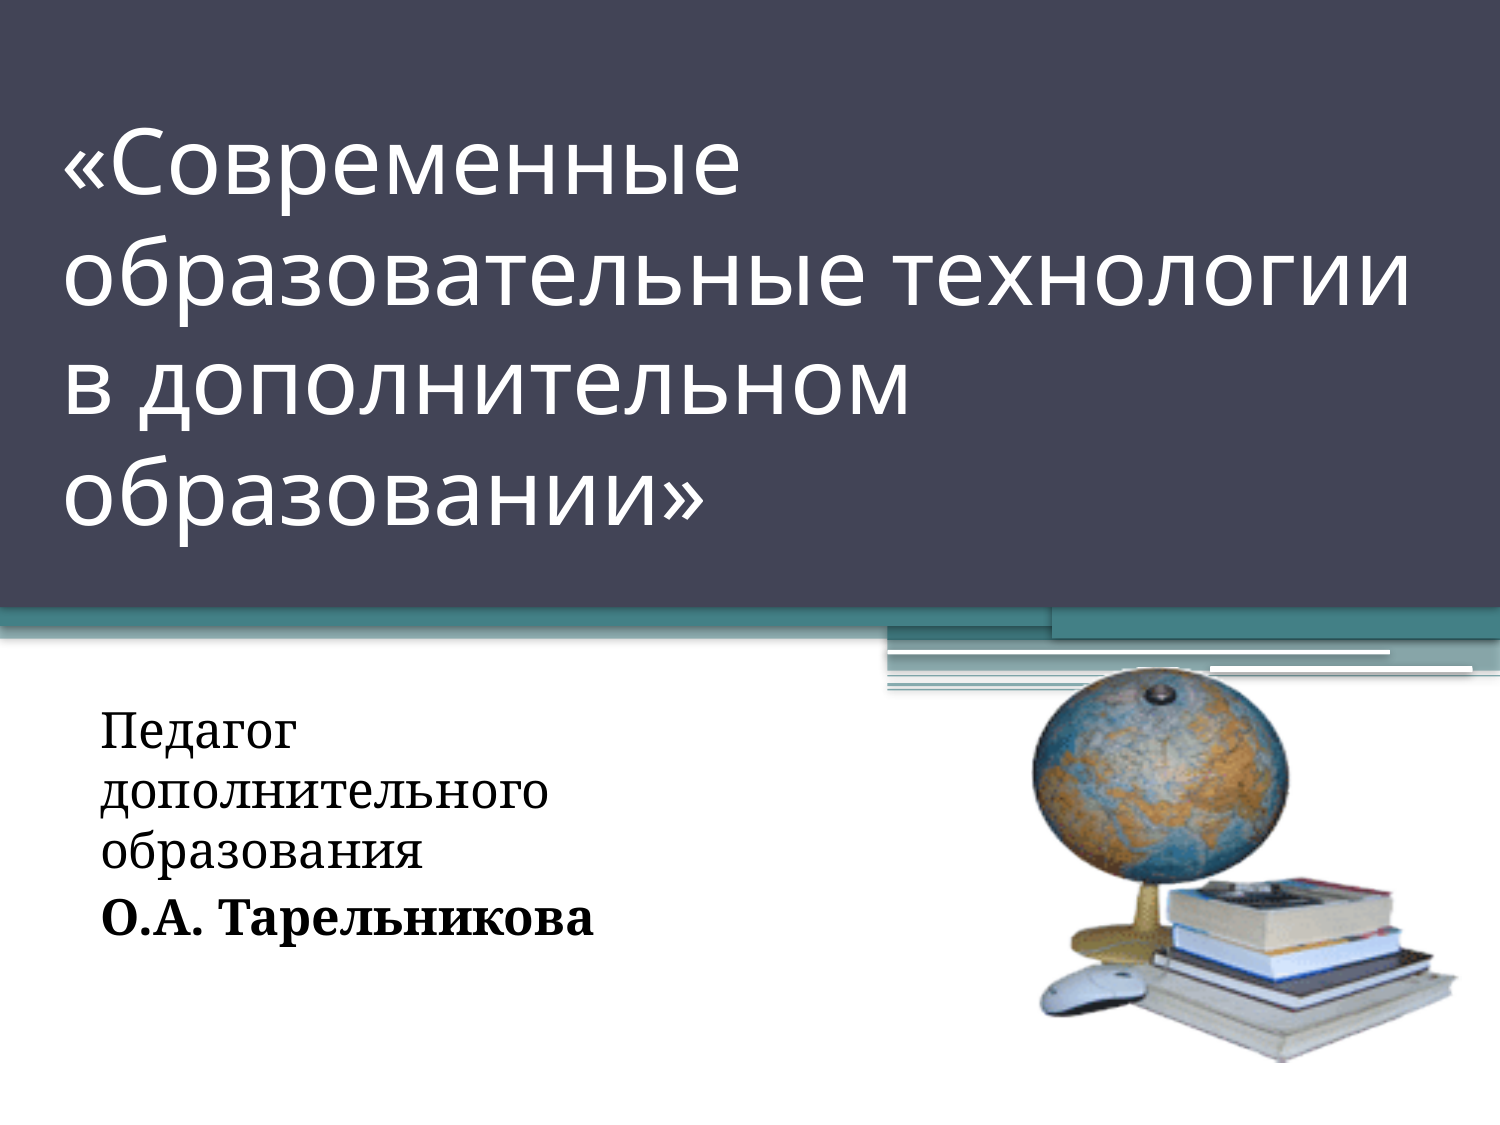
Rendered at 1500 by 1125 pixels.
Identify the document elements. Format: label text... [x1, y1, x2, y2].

subtitle Педагог дополнительного образования О.А. Тарельникова [75, 691, 888, 1020]
picture [1031, 667, 1462, 1063]
title «Современные образовательные технологии в дополнительном образовании» [46, 0, 1435, 551]
